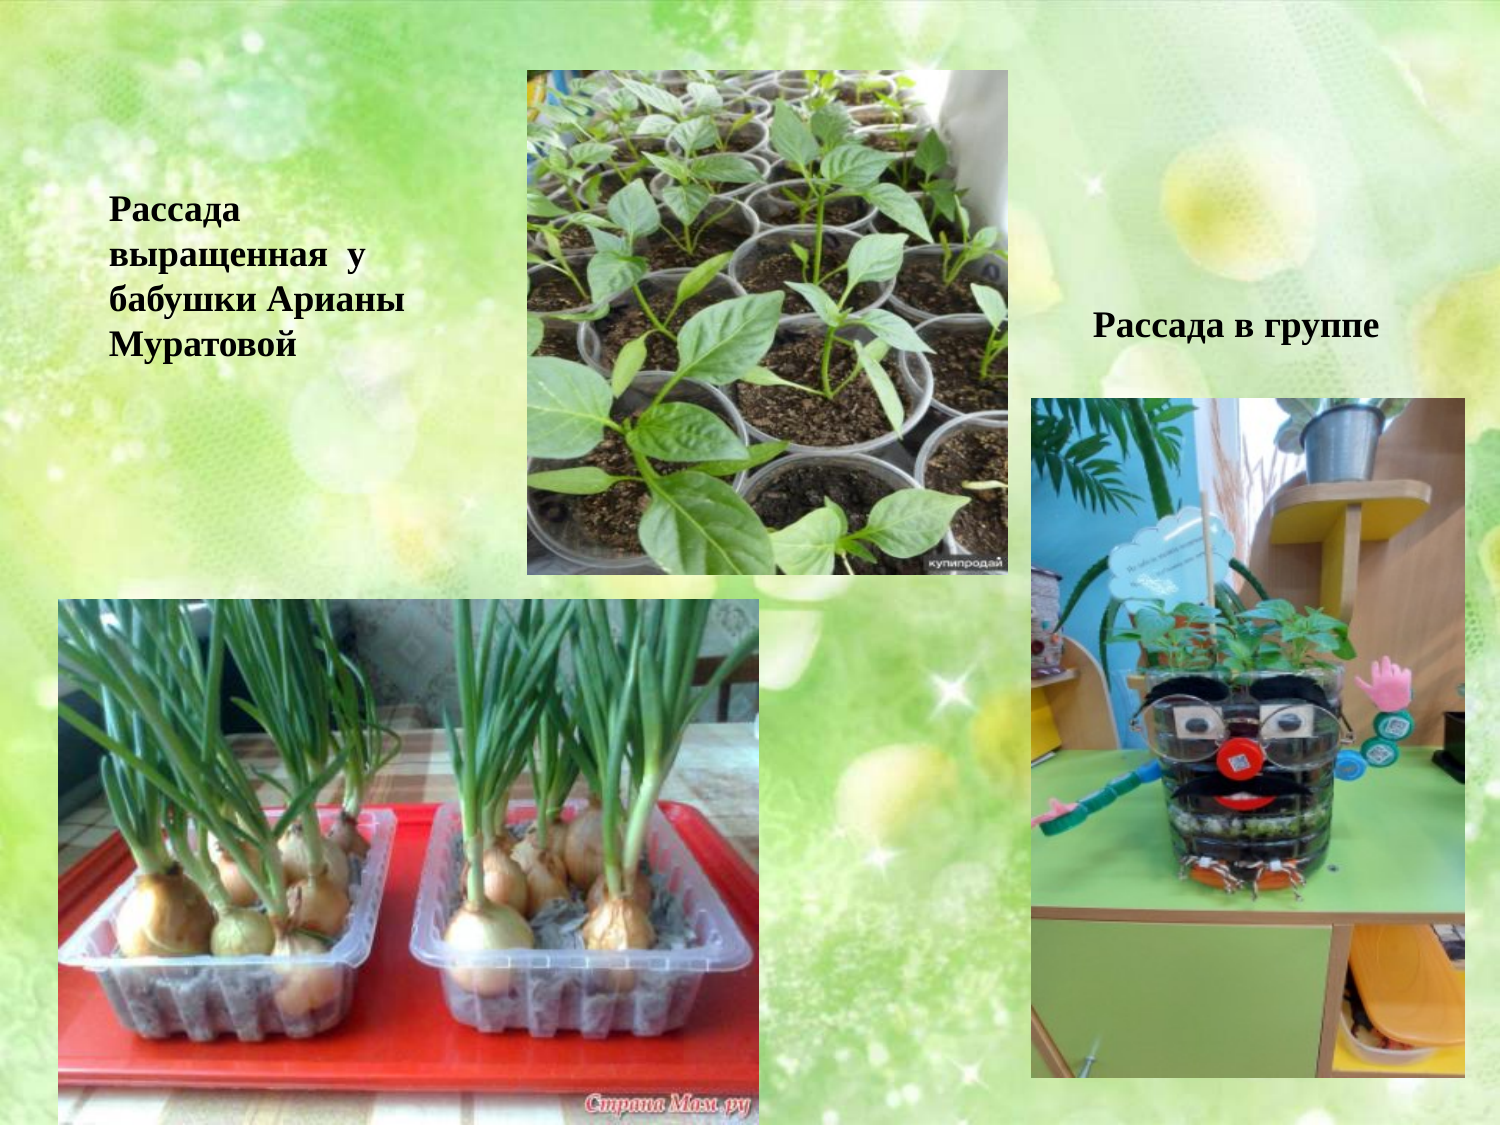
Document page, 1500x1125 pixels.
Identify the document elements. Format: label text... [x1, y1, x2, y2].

text_box Рассада выращенная у бабушки Арианы Муратовой [93, 176, 481, 372]
text_box Рассада в группе [1078, 292, 1442, 353]
picture [0, 0, 1500, 1125]
